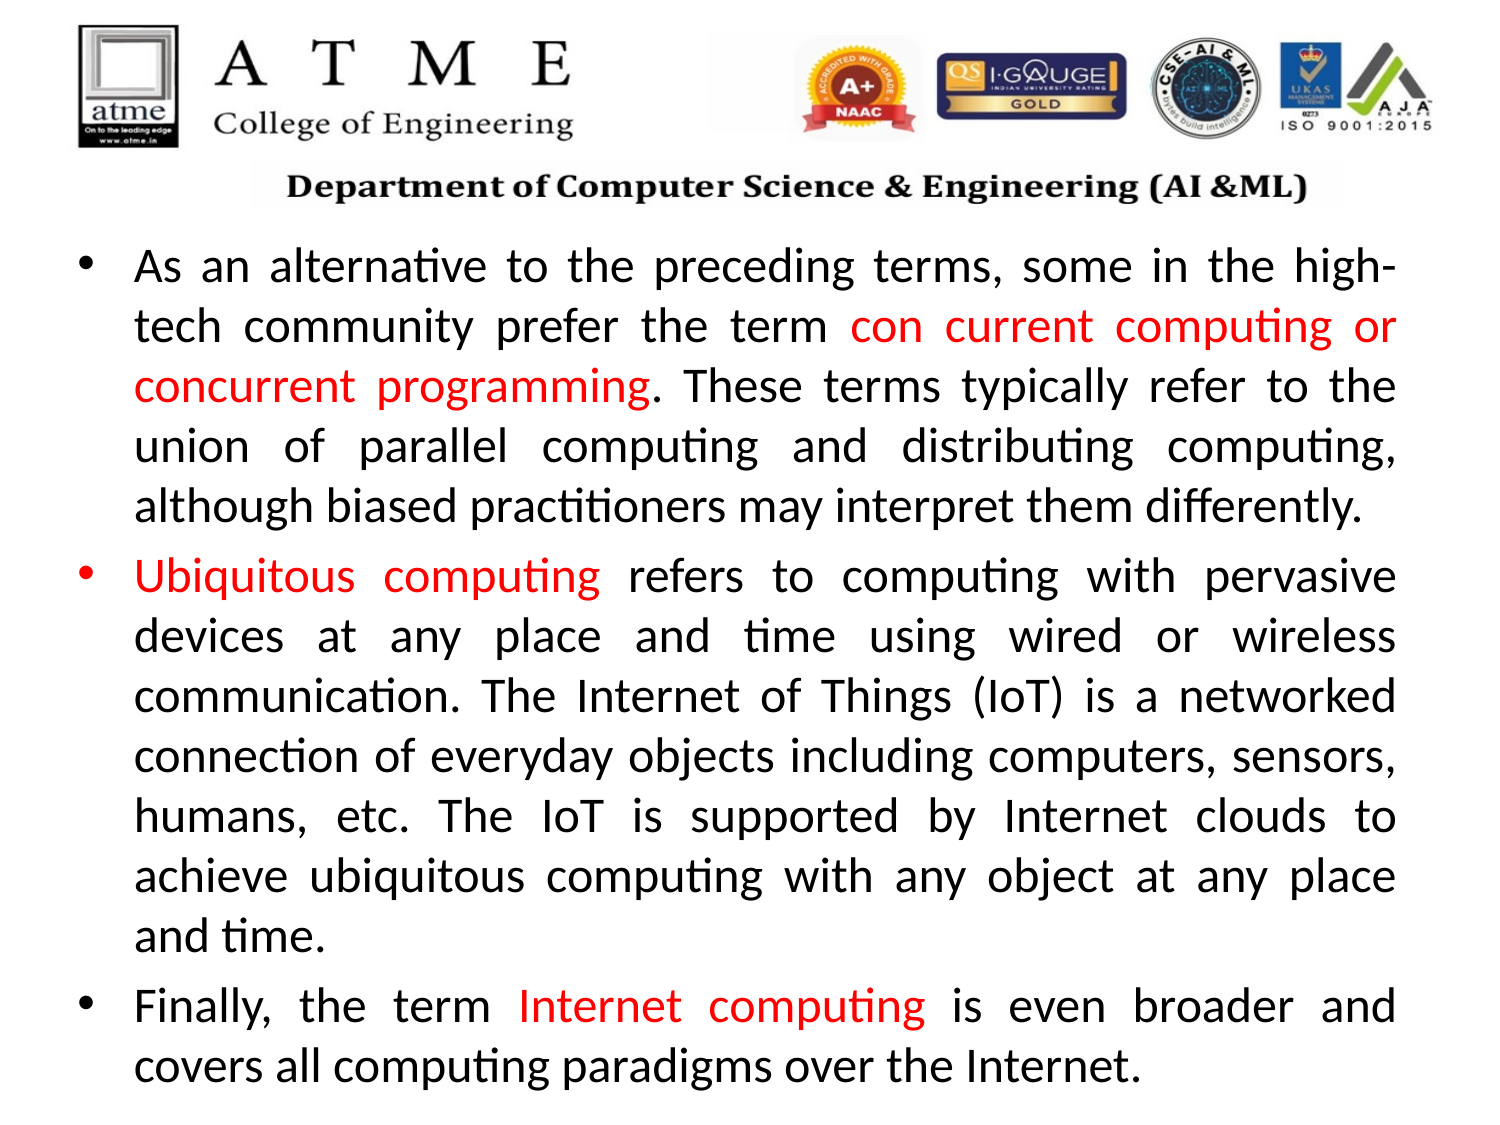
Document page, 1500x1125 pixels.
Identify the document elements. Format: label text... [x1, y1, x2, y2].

picture [49, 0, 1451, 226]
list As an alternative to the preceding terms, some in the high-tech community prefer the term con current computing or concurrent programming. These terms typically refer to the union of parallel computing and distributing computing, although biased practitioners may interpret them differently. Ubiquitous computing refers to computing with pervasive devices at any place and time using wired or wireless communication. The Internet of Things (IoT) is a networked connection of everyday objects including computers, sensors, humans, etc. The IoT is supported by Internet clouds to achieve ubiquitous computing with any object at any place and time. Finally, the term Internet computing is even broader and covers all computing paradigms over the Internet. [62, 234, 1413, 1005]
